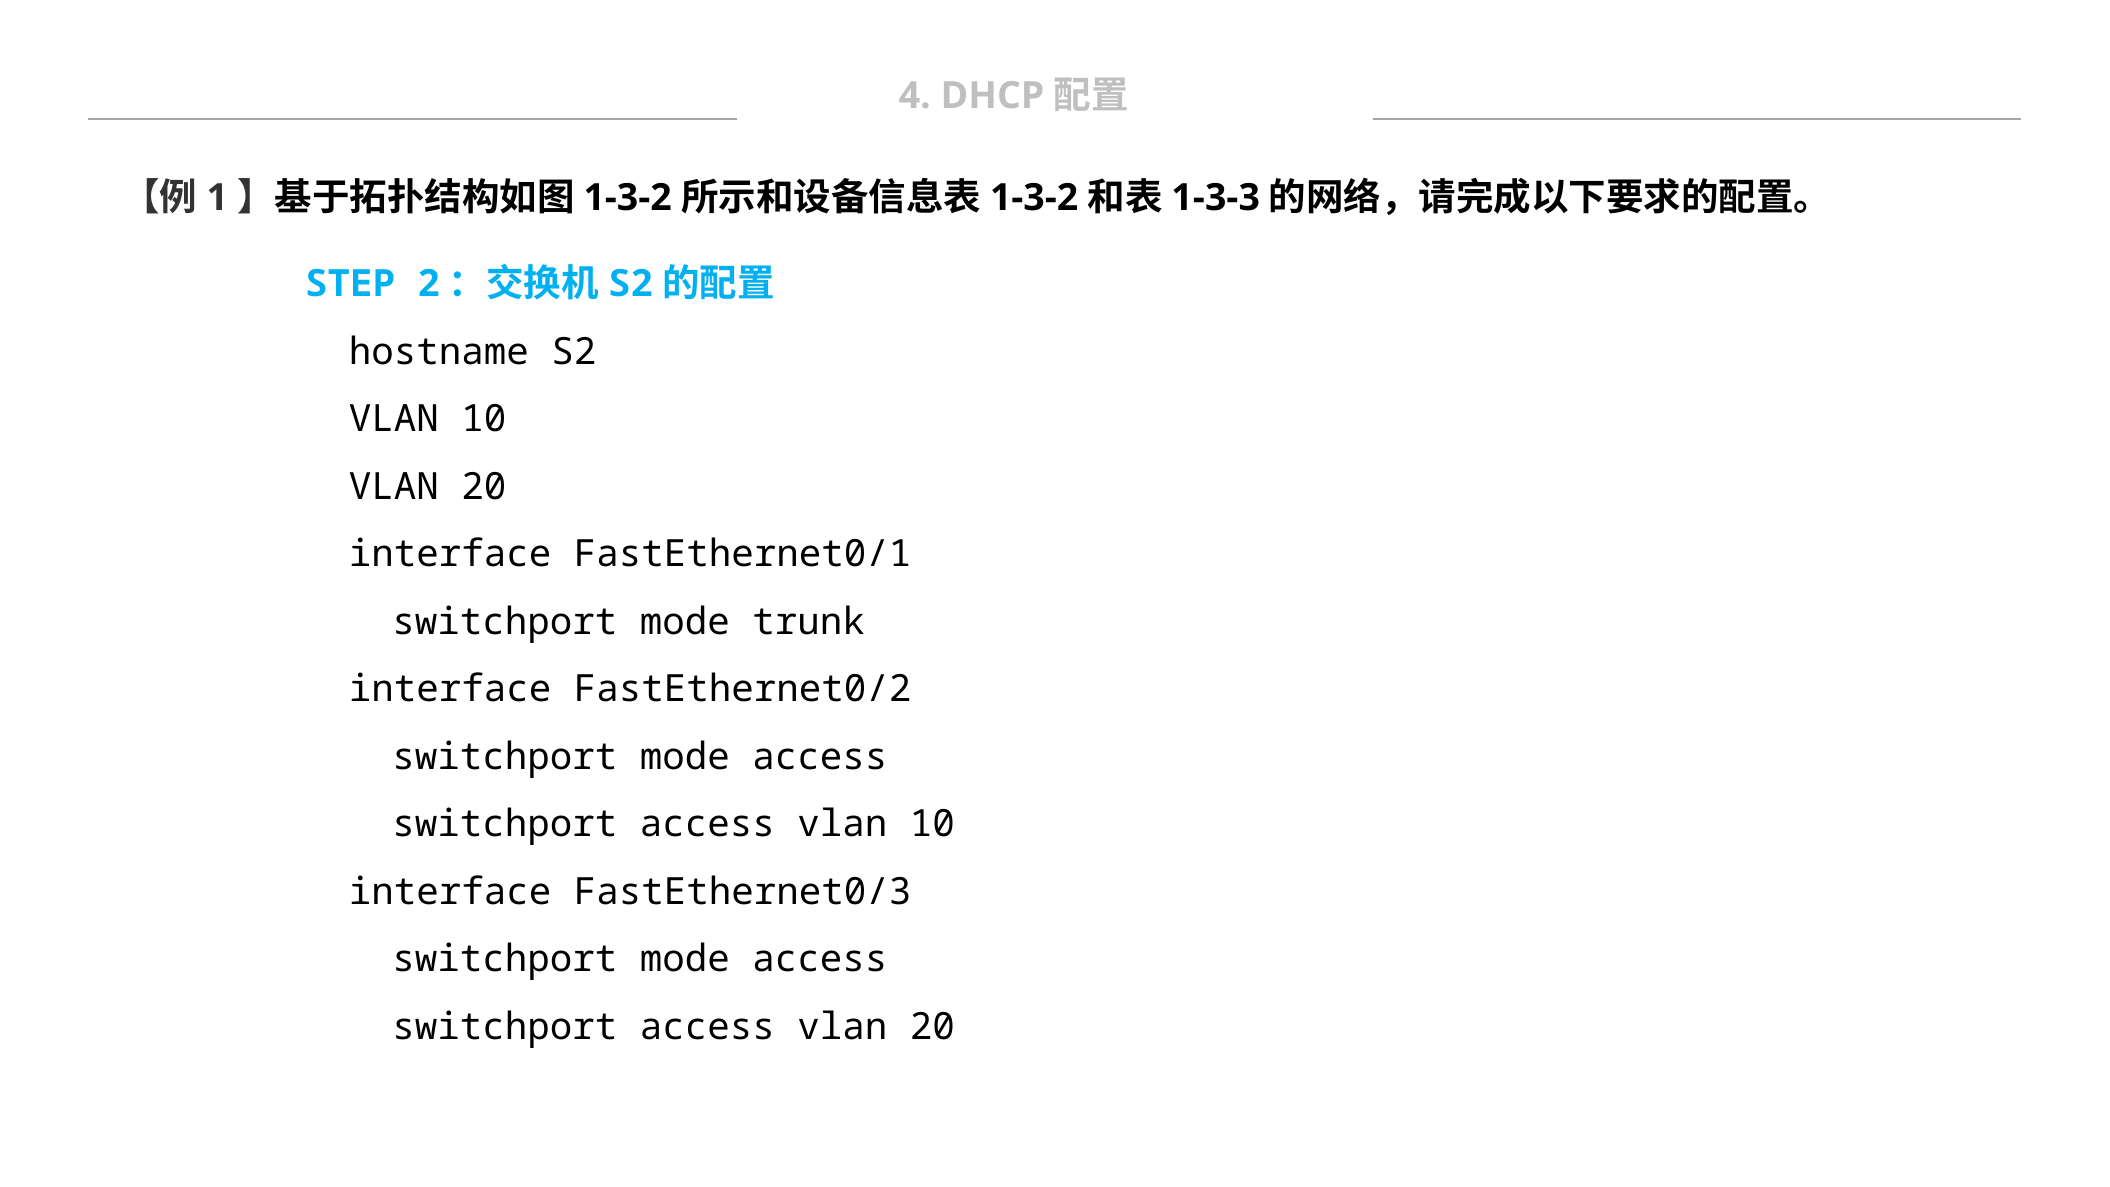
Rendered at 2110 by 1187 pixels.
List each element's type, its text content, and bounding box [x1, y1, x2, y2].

text_box 【例1】基于拓扑结构如图1-3-2所示和设备信息表1-3-2和表1-3-3的网络，请完成以下要求的配置。 [107, 142, 1962, 225]
text_box 4. DHCP配置 [689, 71, 1338, 117]
text_box STEP 2：交换机S2的配置 hostname S2 VLAN 10 VLAN 20 interface FastEthernet0/1 switchport mode trunk interface FastEthernet0/2 switchport mode access switchport access vlan 10 interface FastEthernet0/3 switchport mode access switchport access vlan 20 [246, 229, 1302, 1055]
